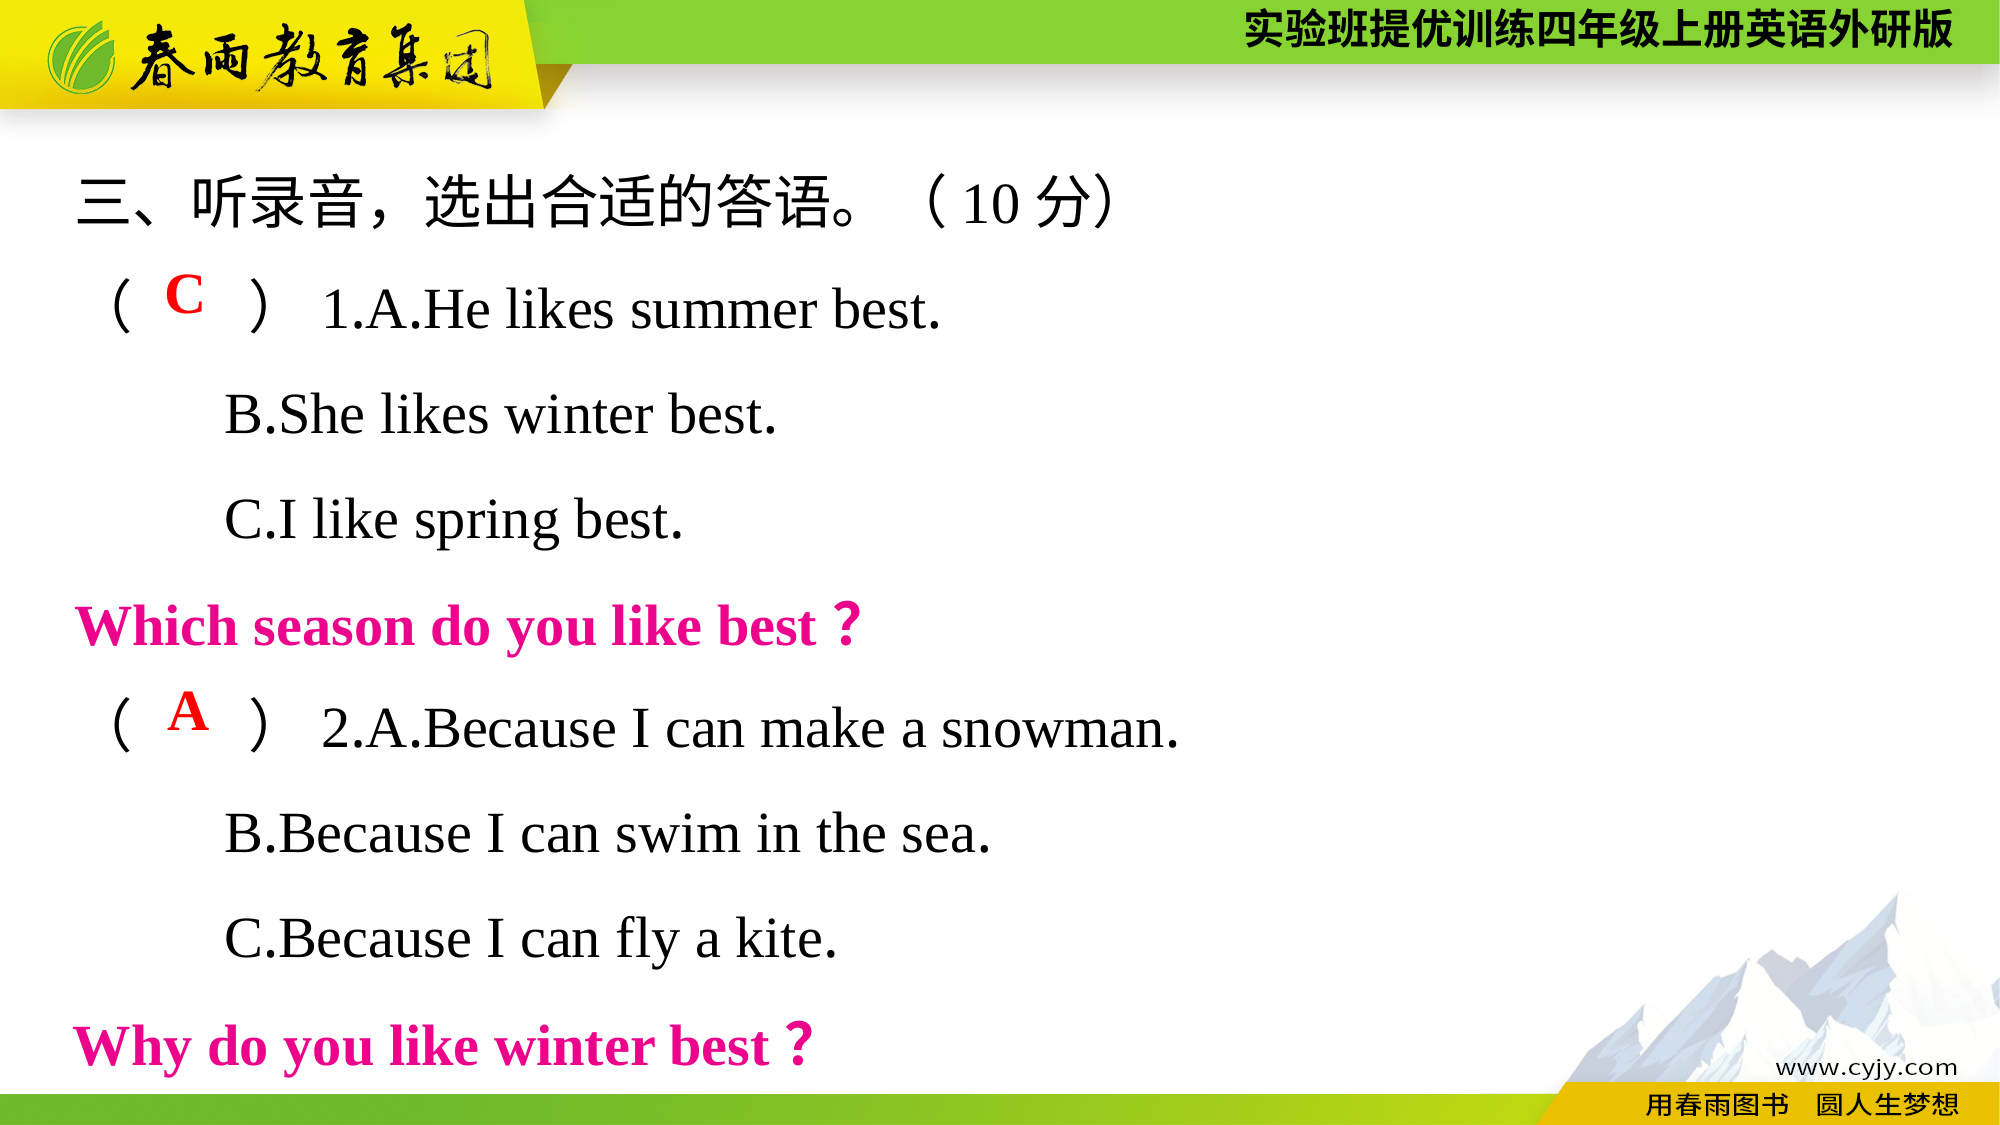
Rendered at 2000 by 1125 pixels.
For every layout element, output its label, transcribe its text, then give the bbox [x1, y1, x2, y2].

text_box Which season do you like best？ [59, 544, 1944, 665]
picture [0, 0, 2000, 1125]
text_box C [150, 247, 237, 333]
list 三、听录音，选出合适的答语。（10分） （ ）1.A.He likes summer best. B.She likes winter best. C.I like spring best. （ ）2.A.Because I can make a snowman. B.Because I can swim in the sea. C.Because I can fly a kite. [59, 122, 1944, 544]
text_box Why do you like winter best？ [57, 964, 1943, 1085]
text_box A [152, 664, 225, 750]
list 三、听录音，选出合适的答语。（10分） （ ）1.A.He likes summer best. B.She likes winter best. C.I like spring best. （ ）2.A.Because I can make a snowman. B.Because I can swim in the sea. C.Because I can fly a kite. [59, 665, 1944, 986]
